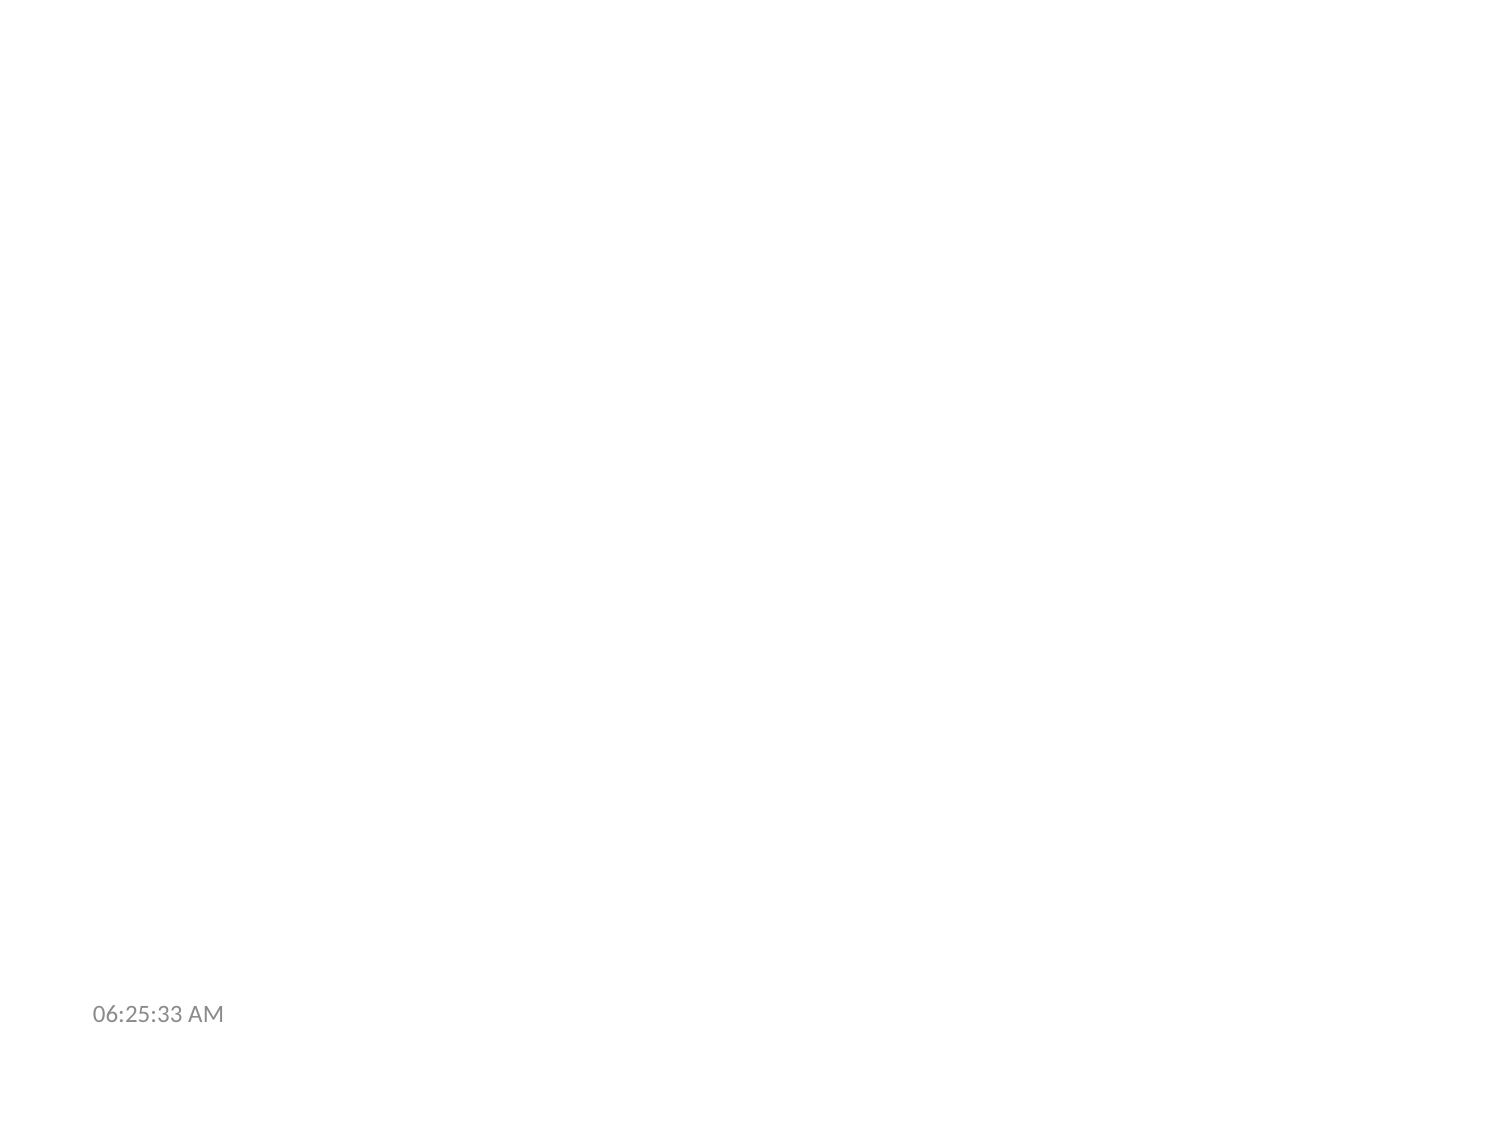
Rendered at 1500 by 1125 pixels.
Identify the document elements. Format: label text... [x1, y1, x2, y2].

text_box 3:35:09 PM [77, 982, 428, 1043]
